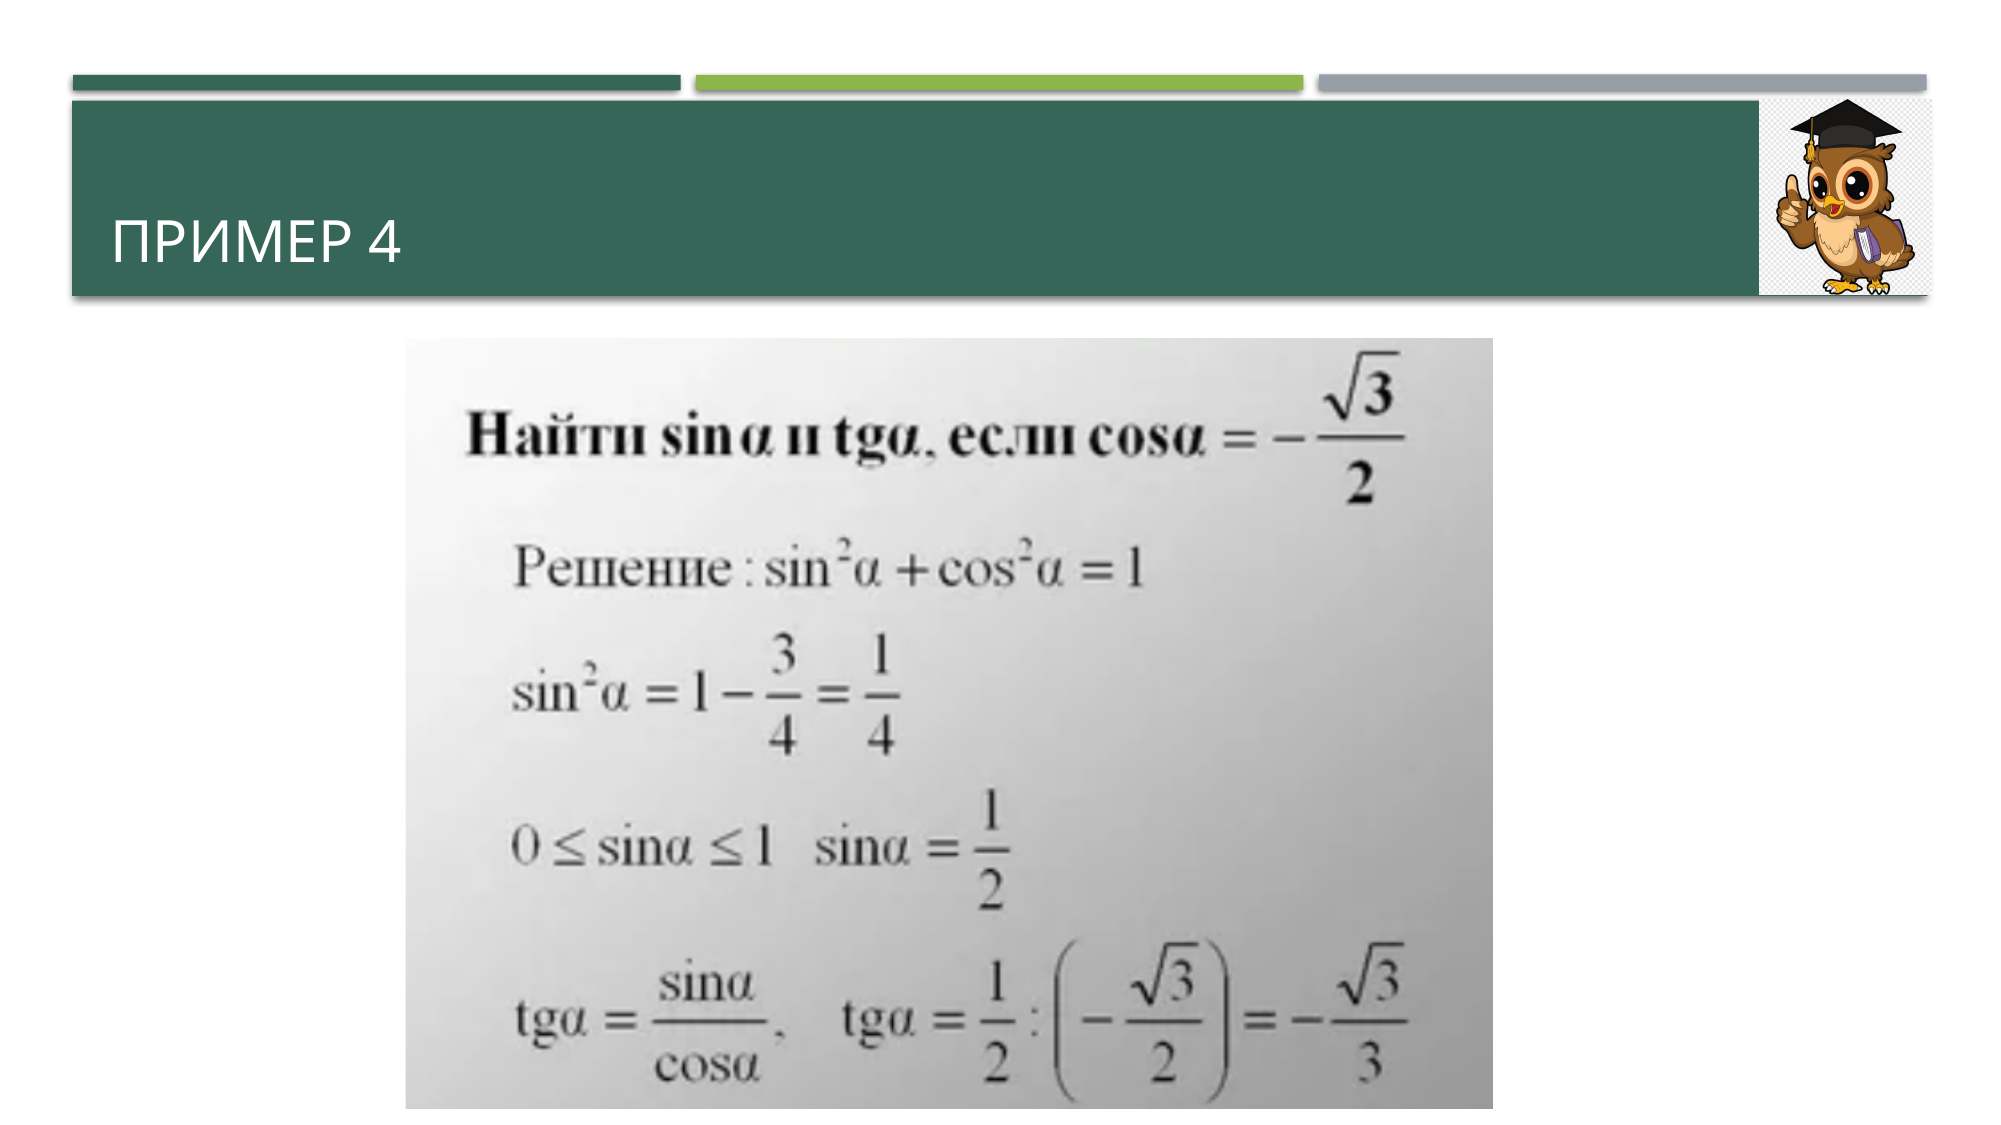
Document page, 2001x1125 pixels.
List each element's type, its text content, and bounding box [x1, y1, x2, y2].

title Пример 4 [95, 115, 1753, 282]
picture [1759, 99, 1932, 295]
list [405, 337, 1494, 1110]
